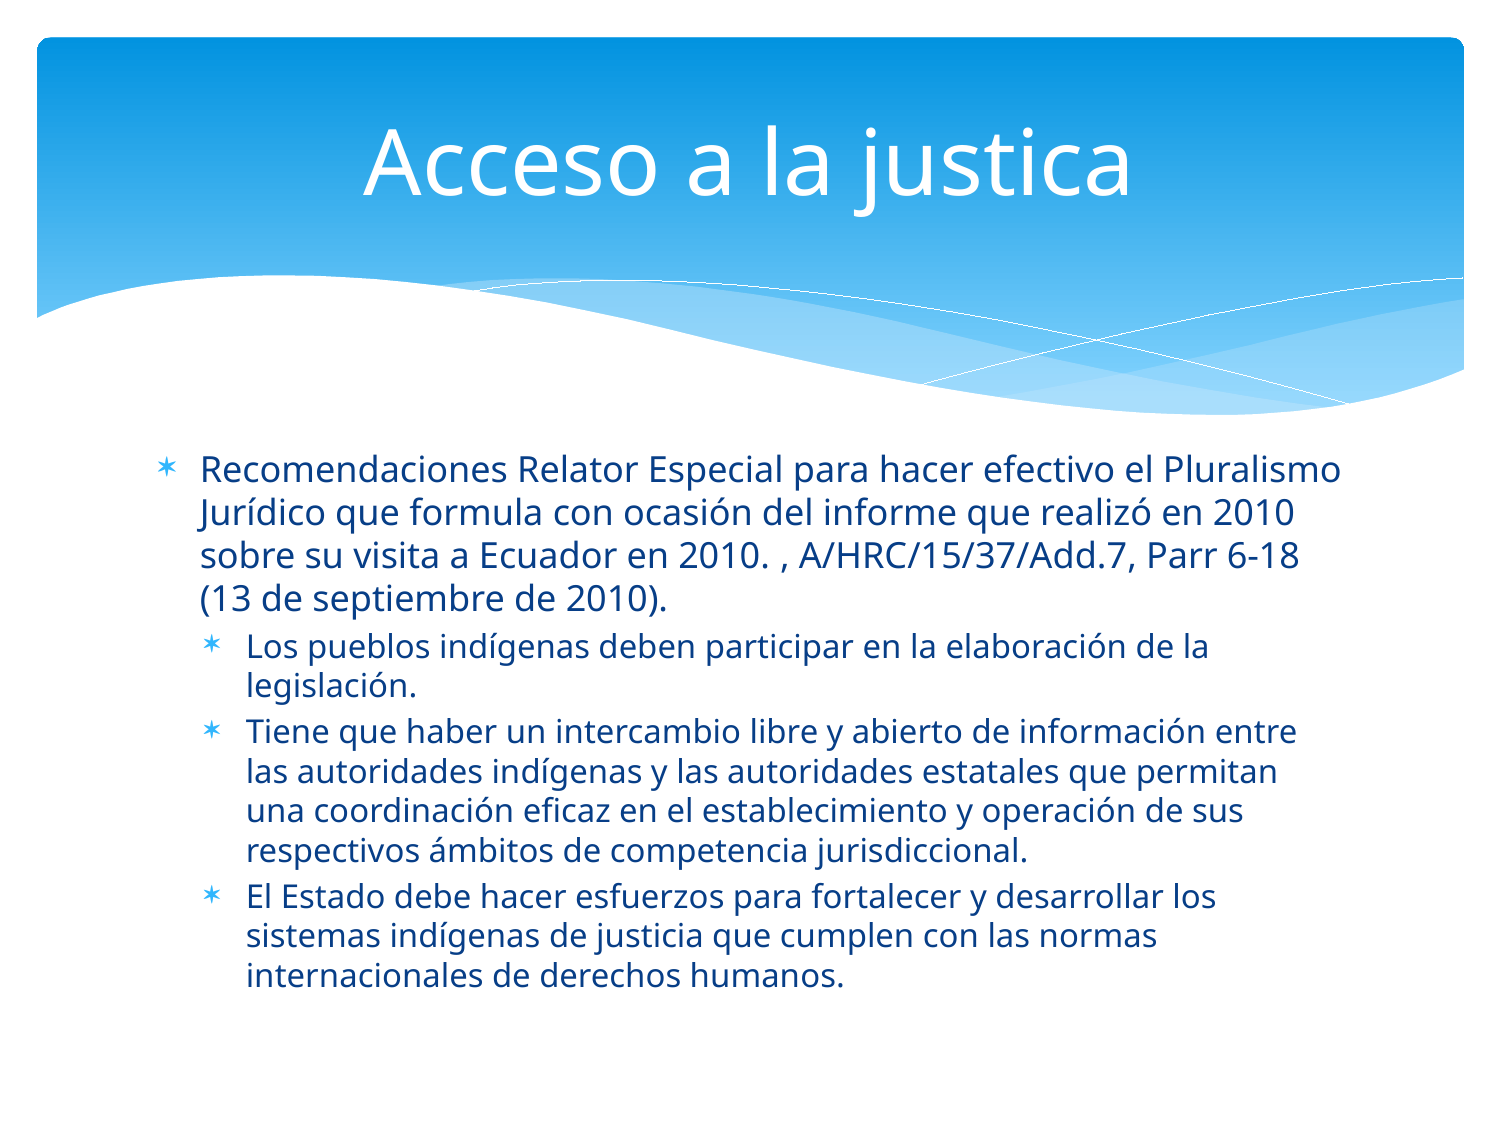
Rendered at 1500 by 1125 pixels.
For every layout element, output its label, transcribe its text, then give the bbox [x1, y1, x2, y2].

title Acceso a la justica [75, 55, 1425, 261]
list Recomendaciones Relator Especial para hacer efectivo el Pluralismo Jurídico que formula con ocasión del informe que realizó en 2010 sobre su visita a Ecuador en 2010. , A/HRC/15/37/Add.7, Parr 6-18 (13 de septiembre de 2010). Los pueblos indígenas deben participar en la elaboración de la legislación. Tiene que haber un intercambio libre y abierto de información entre las autoridades indígenas y las autoridades estatales que permitan una coordinación eficaz en el establecimiento y operación de sus respectivos ámbitos de competencia jurisdiccional. El Estado debe hacer esfuerzos para fortalecer y desarrollar los sistemas indígenas de justicia que cumplen con las normas internacionales de derechos humanos. [143, 438, 1359, 1005]
